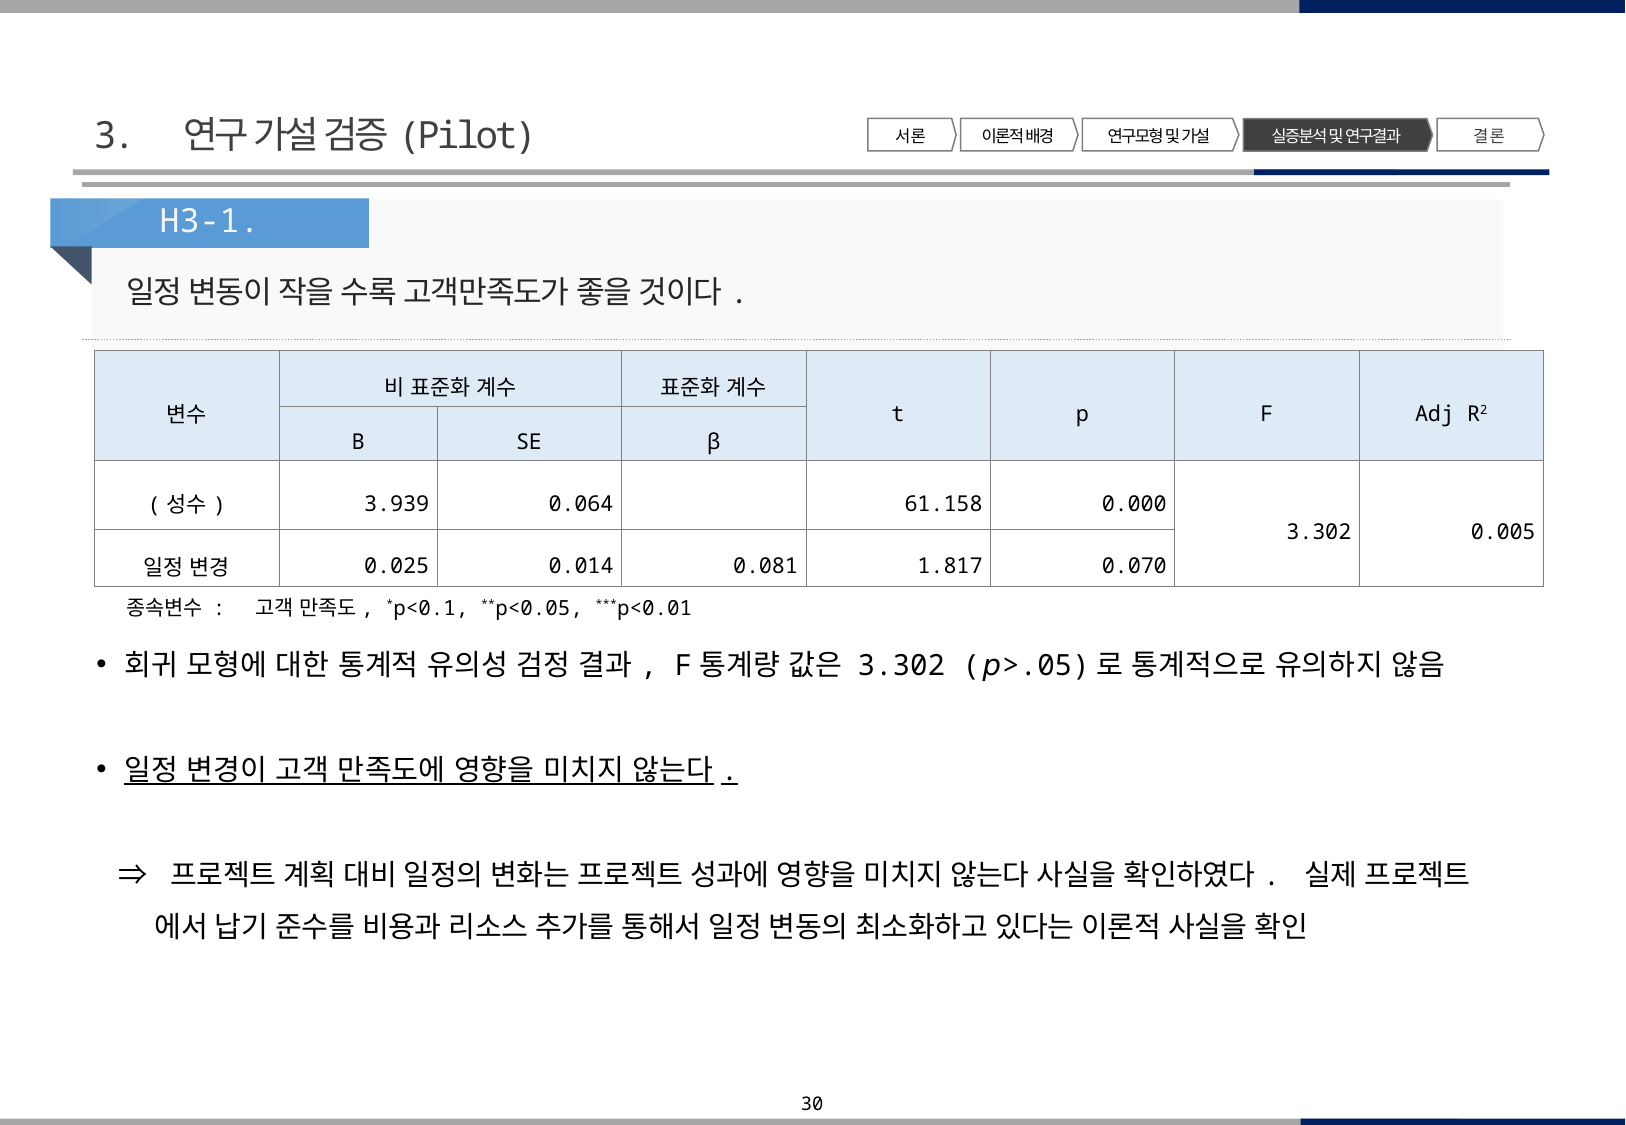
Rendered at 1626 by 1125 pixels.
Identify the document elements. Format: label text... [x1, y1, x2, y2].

table_header Adj R2 [1360, 351, 1543, 460]
table_cell β [622, 407, 806, 460]
table_cell SE [438, 407, 621, 460]
table_cell 0.014 [438, 530, 621, 586]
table_cell 일정 변경 [95, 530, 279, 586]
text_box 종속변수 : 고객 만족도, *p<0.1, **p<0.05, ***p<0.01 [99, 587, 912, 621]
table_cell 3.302 [1175, 461, 1359, 586]
table_header t [807, 351, 990, 460]
text_box 회귀 모형에 대한 통계적 유의성 검정 결과, F통계량 값은 3.302 (𝘱>.05)로 통계적으로 유의하지 않음 일정 변경이 고객 만족도에 영향을 미치지 않는다. ⇒ 프로젝트 계획 대비 일정의 변화는 프로젝트 성과에 영향을 미치지 않는다 사실을 확인하였다. 실제 프로젝트 에서 납기 준수를 비용과 리소스 추가를 통해서 일정 변동의 최소화하고 있다는 이론적 사실을 확인 [81, 621, 1544, 951]
table_cell (성수) [95, 461, 279, 529]
table_header 표준화 계수 [622, 351, 806, 406]
table_cell 61.158 [807, 461, 990, 529]
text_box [50, 184, 1511, 350]
table_cell 0.000 [991, 461, 1174, 529]
table_cell 3.939 [280, 461, 437, 529]
table_cell 0.005 [1360, 461, 1543, 586]
table_cell 0.025 [280, 530, 437, 586]
table_header 비 표준화 계수 [280, 351, 621, 406]
table_header F [1175, 351, 1359, 460]
table_cell 0.081 [622, 530, 806, 586]
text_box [867, 118, 1544, 152]
table_cell B [280, 407, 437, 460]
table_cell 0.070 [991, 530, 1174, 586]
table_cell 1.817 [807, 530, 990, 586]
table_header 변수 [95, 351, 279, 460]
table_cell [622, 461, 806, 529]
table_cell 0.064 [438, 461, 621, 529]
text_box 3. 연구 가설 검증(Pilot) [78, 91, 1544, 166]
table_header p [991, 351, 1174, 460]
